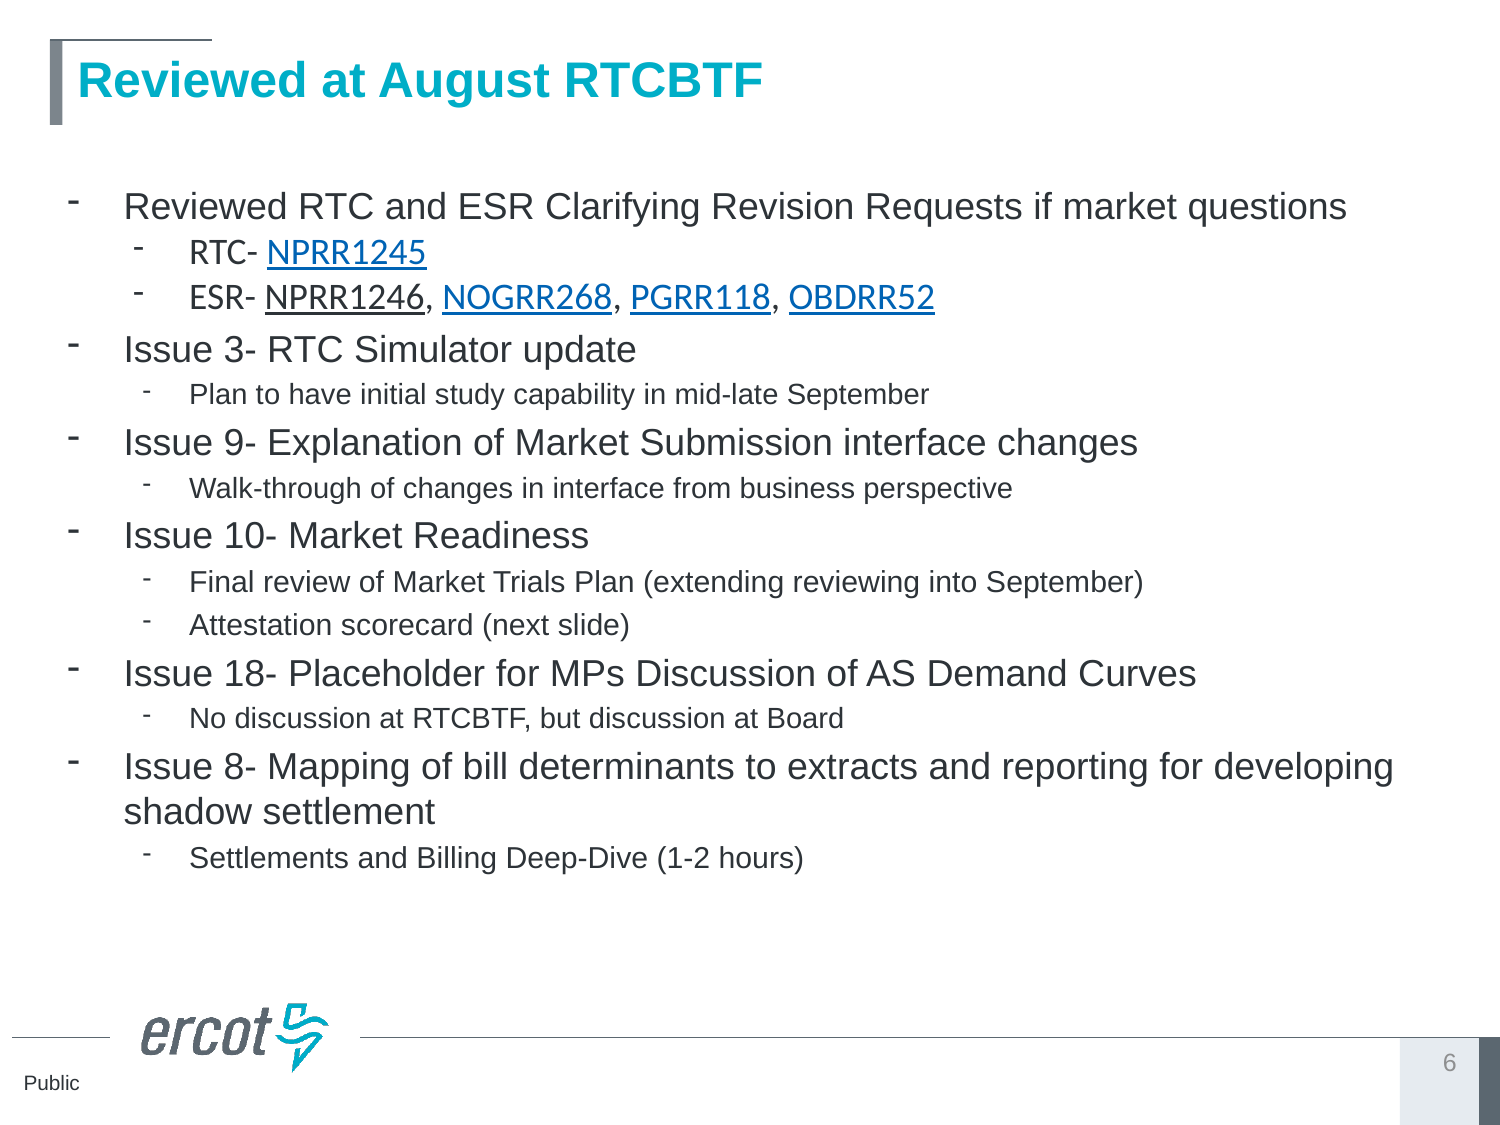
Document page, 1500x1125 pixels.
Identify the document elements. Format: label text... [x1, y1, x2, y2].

title Reviewed at August RTCBTF [62, 39, 1450, 134]
list Reviewed RTC and ESR Clarifying Revision Requests if market questions RTC- NPRR1245 ESR- NPRR1246, NOGRR268, PGRR118, OBDRR52 Issue 3- RTC Simulator update Plan to have initial study capability in mid-late September Issue 9- Explanation of Market Submission interface changes Walk-through of changes in interface from business perspective Issue 10- Market Readiness Final review of Market Trials Plan (extending reviewing into September) Attestation scorecard (next slide) Issue 18- Placeholder for MPs Discussion of AS Demand Curves No discussion at RTCBTF, but discussion at Board Issue 8- Mapping of bill determinants to extracts and reporting for developing shadow settlement Settlements and Billing Deep-Dive (1-2 hours) [52, 174, 1453, 988]
picture [137, 999, 332, 1075]
